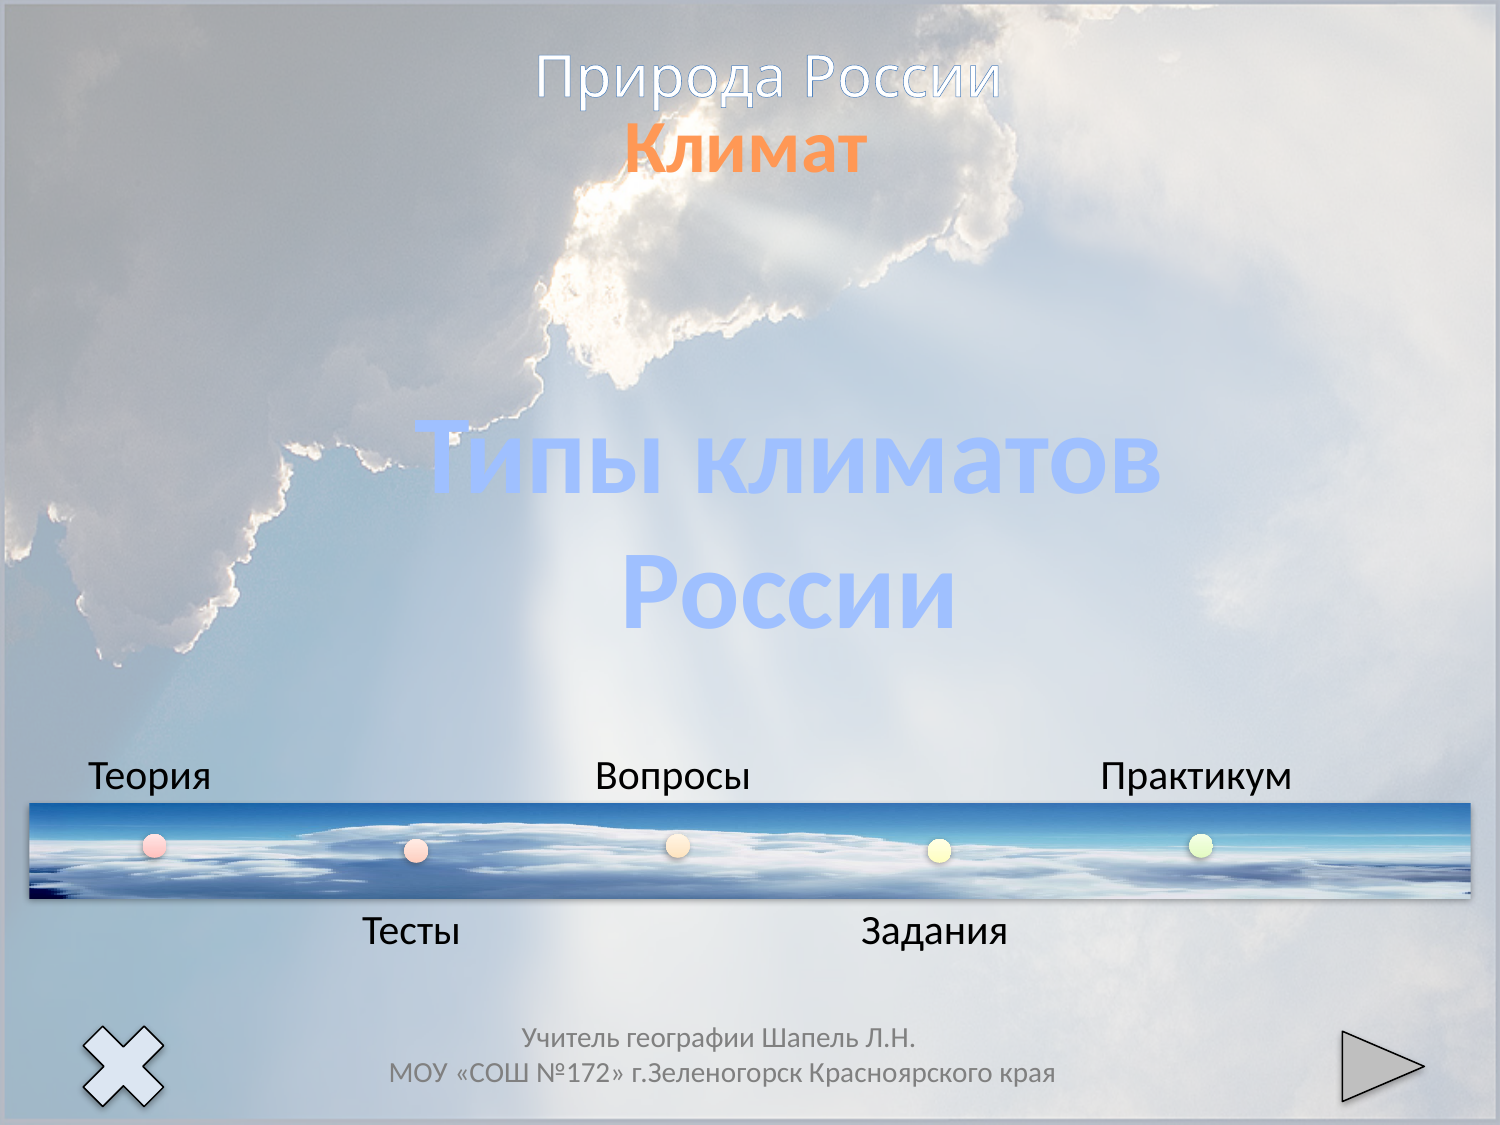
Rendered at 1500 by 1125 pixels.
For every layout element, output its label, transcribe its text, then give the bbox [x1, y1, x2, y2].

text_box Климат [609, 89, 883, 195]
text_box [82, 1025, 165, 1108]
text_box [29, 727, 1471, 965]
text_box [323, 974, 516, 978]
text_box Учитель географии Шапель Л.Н. МОУ «СОШ №172» г.Зеленогорск Красноярского края [242, 1011, 1203, 1096]
text_box Природа России [478, 30, 1058, 116]
text_box [1341, 1030, 1426, 1103]
text_box Типы климатов России [230, 373, 1350, 659]
